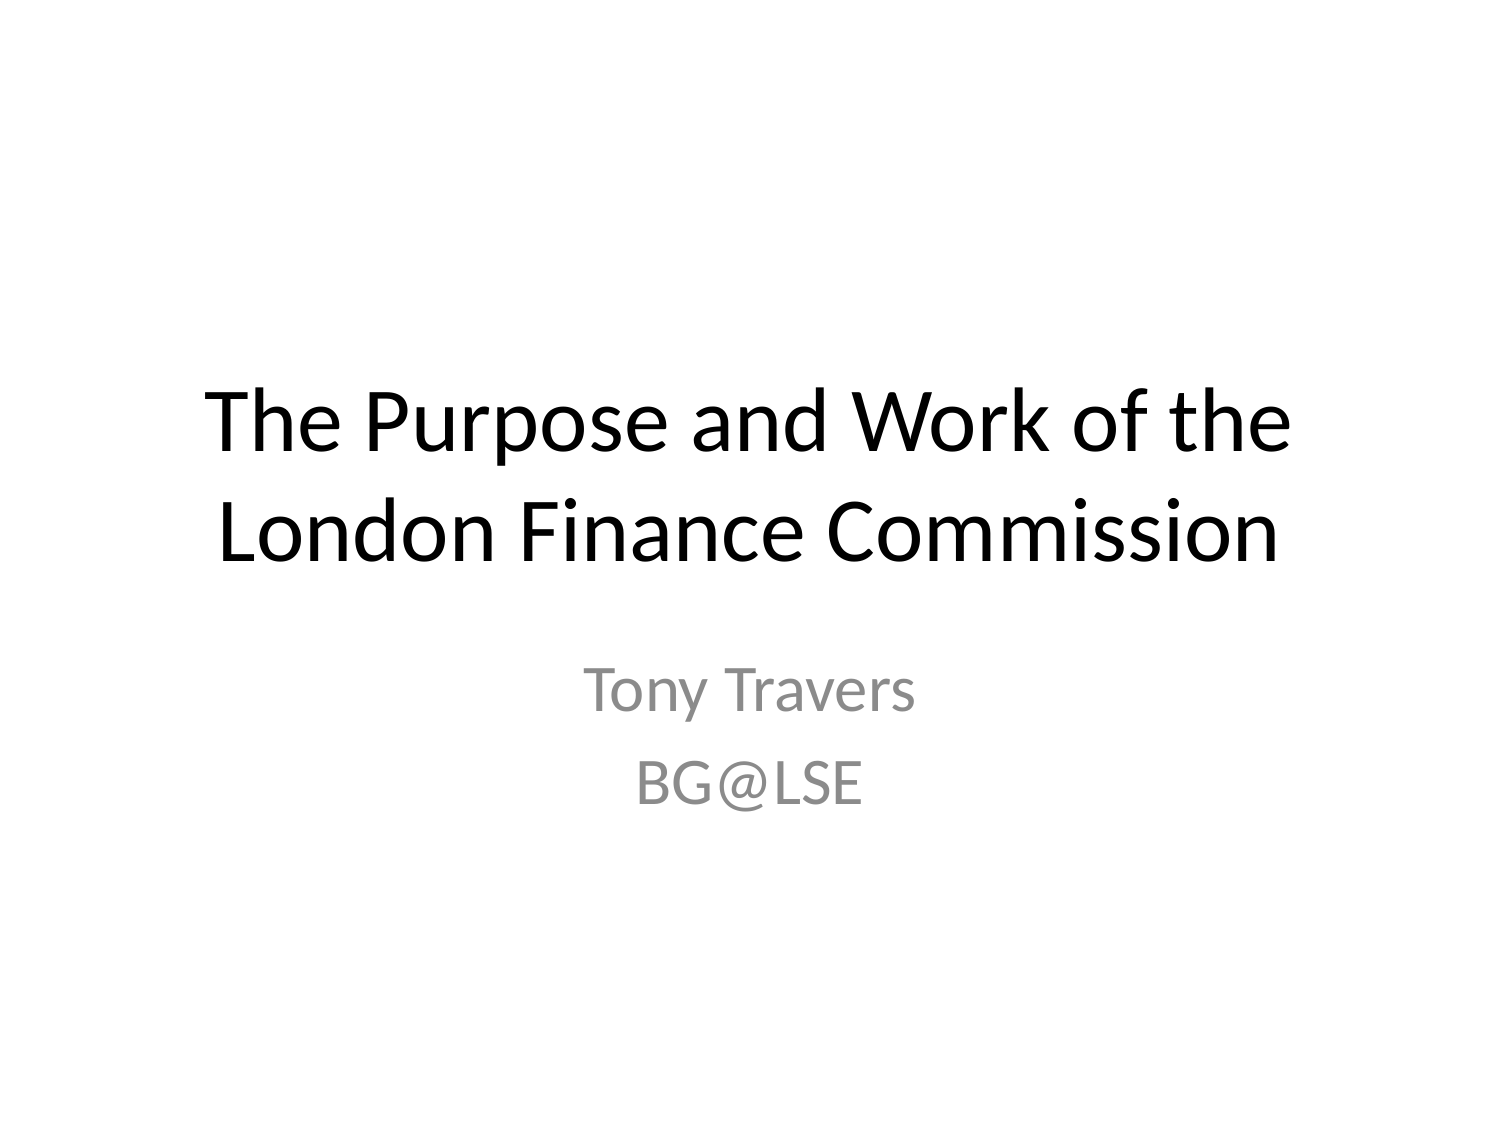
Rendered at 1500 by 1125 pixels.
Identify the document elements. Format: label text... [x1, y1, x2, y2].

title The Purpose and Work of the London Finance Commission [112, 349, 1388, 591]
subtitle Tony Travers BG@LSE [225, 637, 1275, 925]
